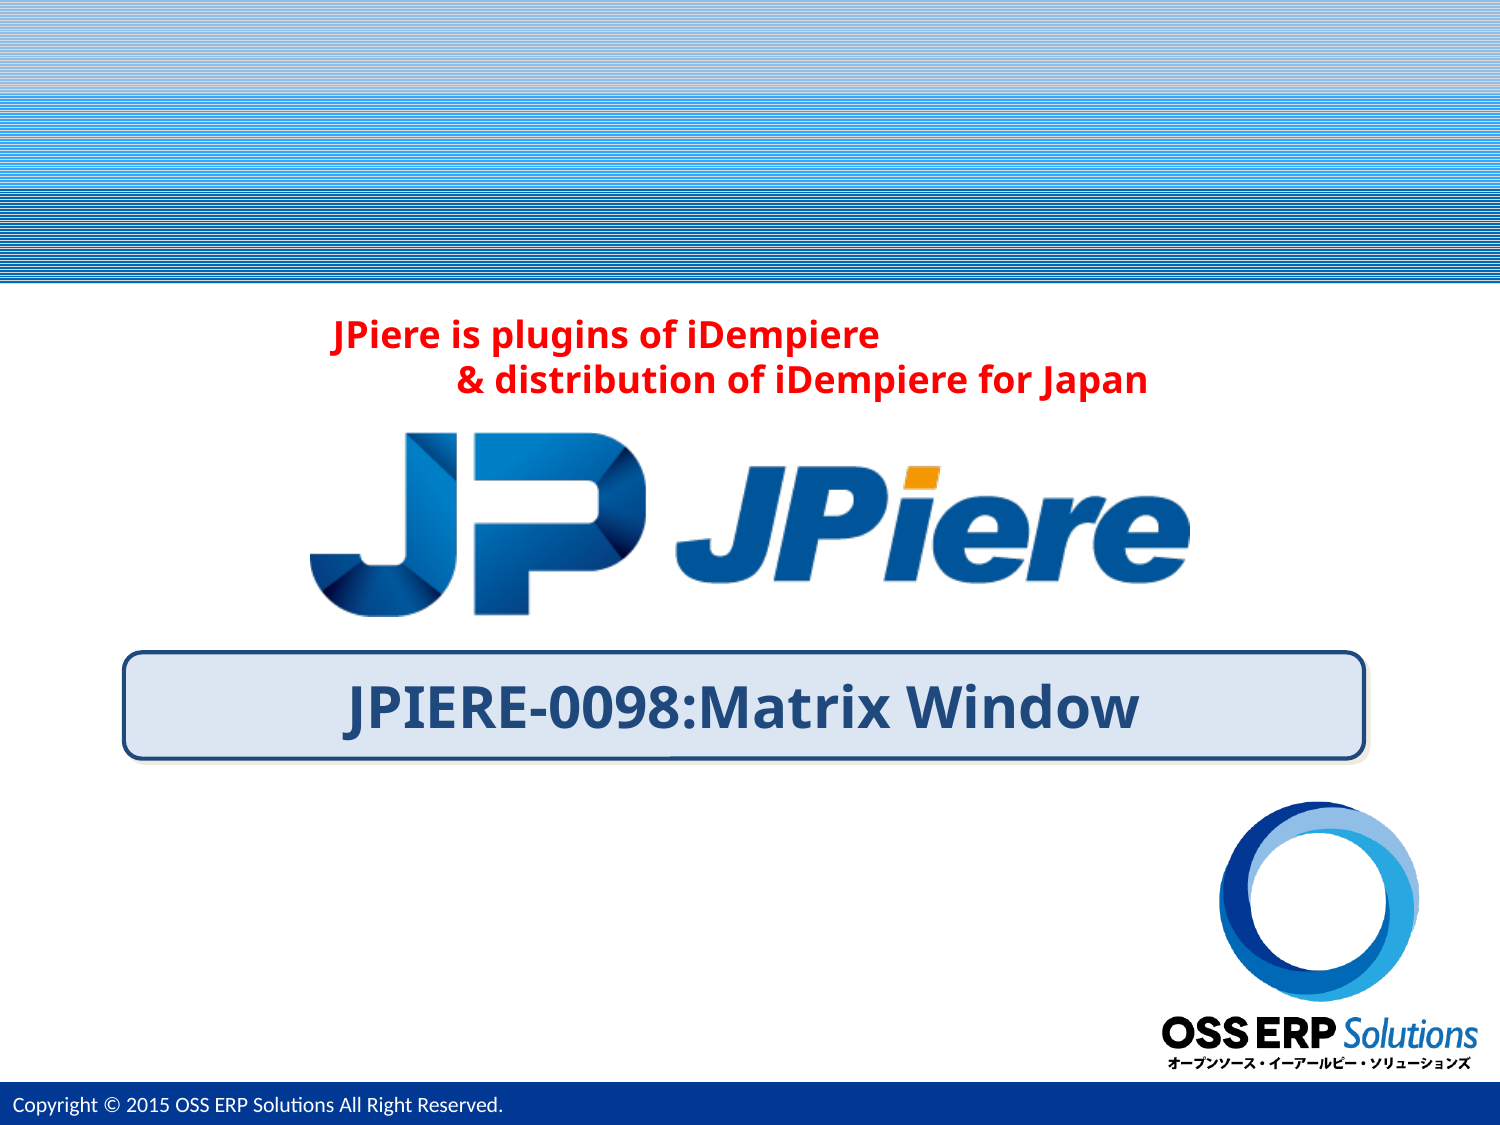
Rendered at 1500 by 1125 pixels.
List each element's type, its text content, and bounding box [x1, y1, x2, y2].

picture [309, 432, 1190, 618]
text_box JPIERE-0098:Matrix Window [123, 652, 1365, 759]
picture [1139, 786, 1500, 1083]
text_box JPiere is plugins of iDempiere & distribution of iDempiere for Japan [312, 302, 1294, 409]
